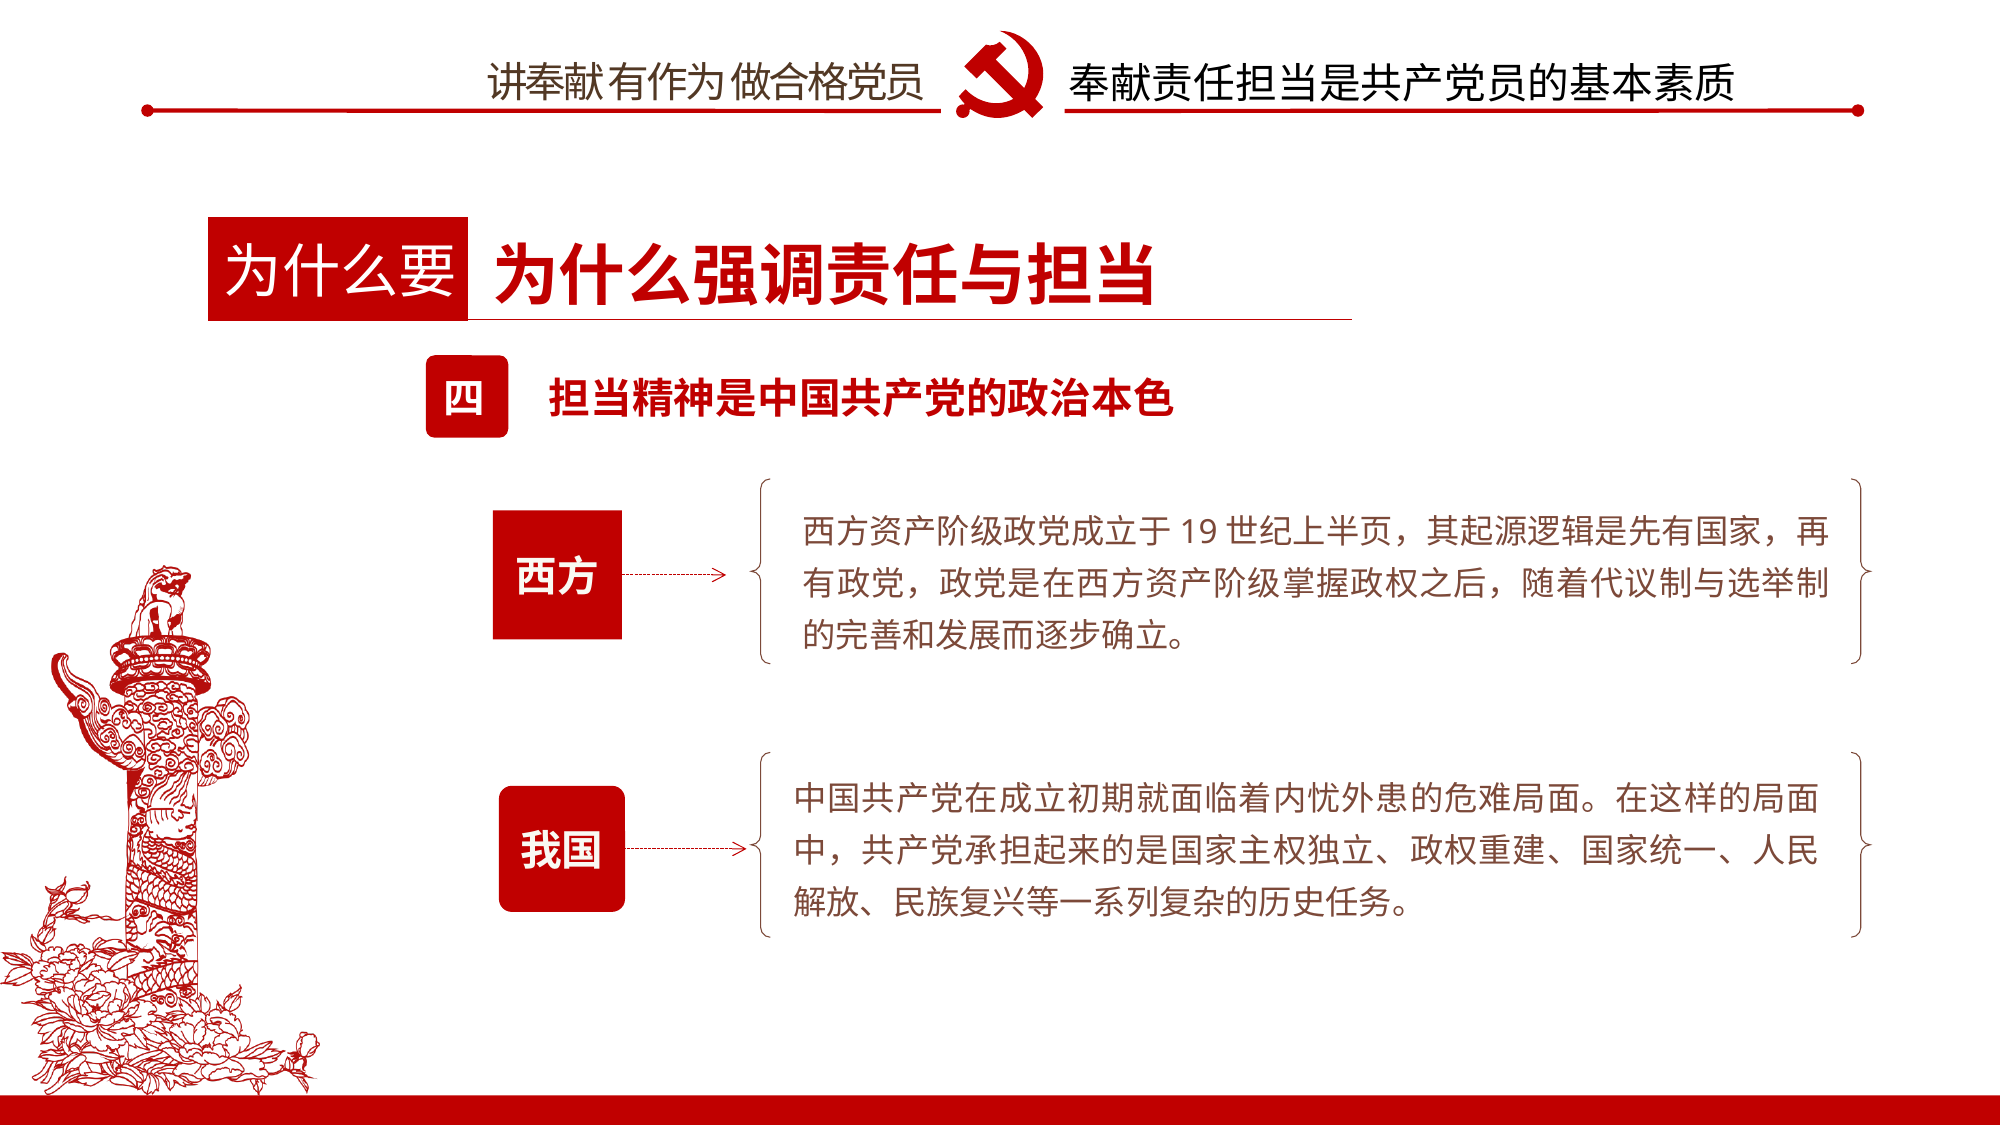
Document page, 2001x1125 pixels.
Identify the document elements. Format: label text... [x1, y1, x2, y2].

text_box 我国 [497, 784, 627, 913]
text_box 四 [424, 354, 510, 439]
text_box 西方 [492, 509, 623, 640]
text_box 奉献责任担当是共产党员的基本素质 [1053, 49, 1955, 115]
text_box [749, 751, 1873, 938]
text_box [749, 478, 1873, 665]
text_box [209, 217, 493, 320]
picture [0, 565, 320, 1096]
text_box 为什么强调责任与担当 [493, 244, 1331, 302]
text_box 担当精神是中国共产党的政治本色 [533, 348, 1848, 445]
